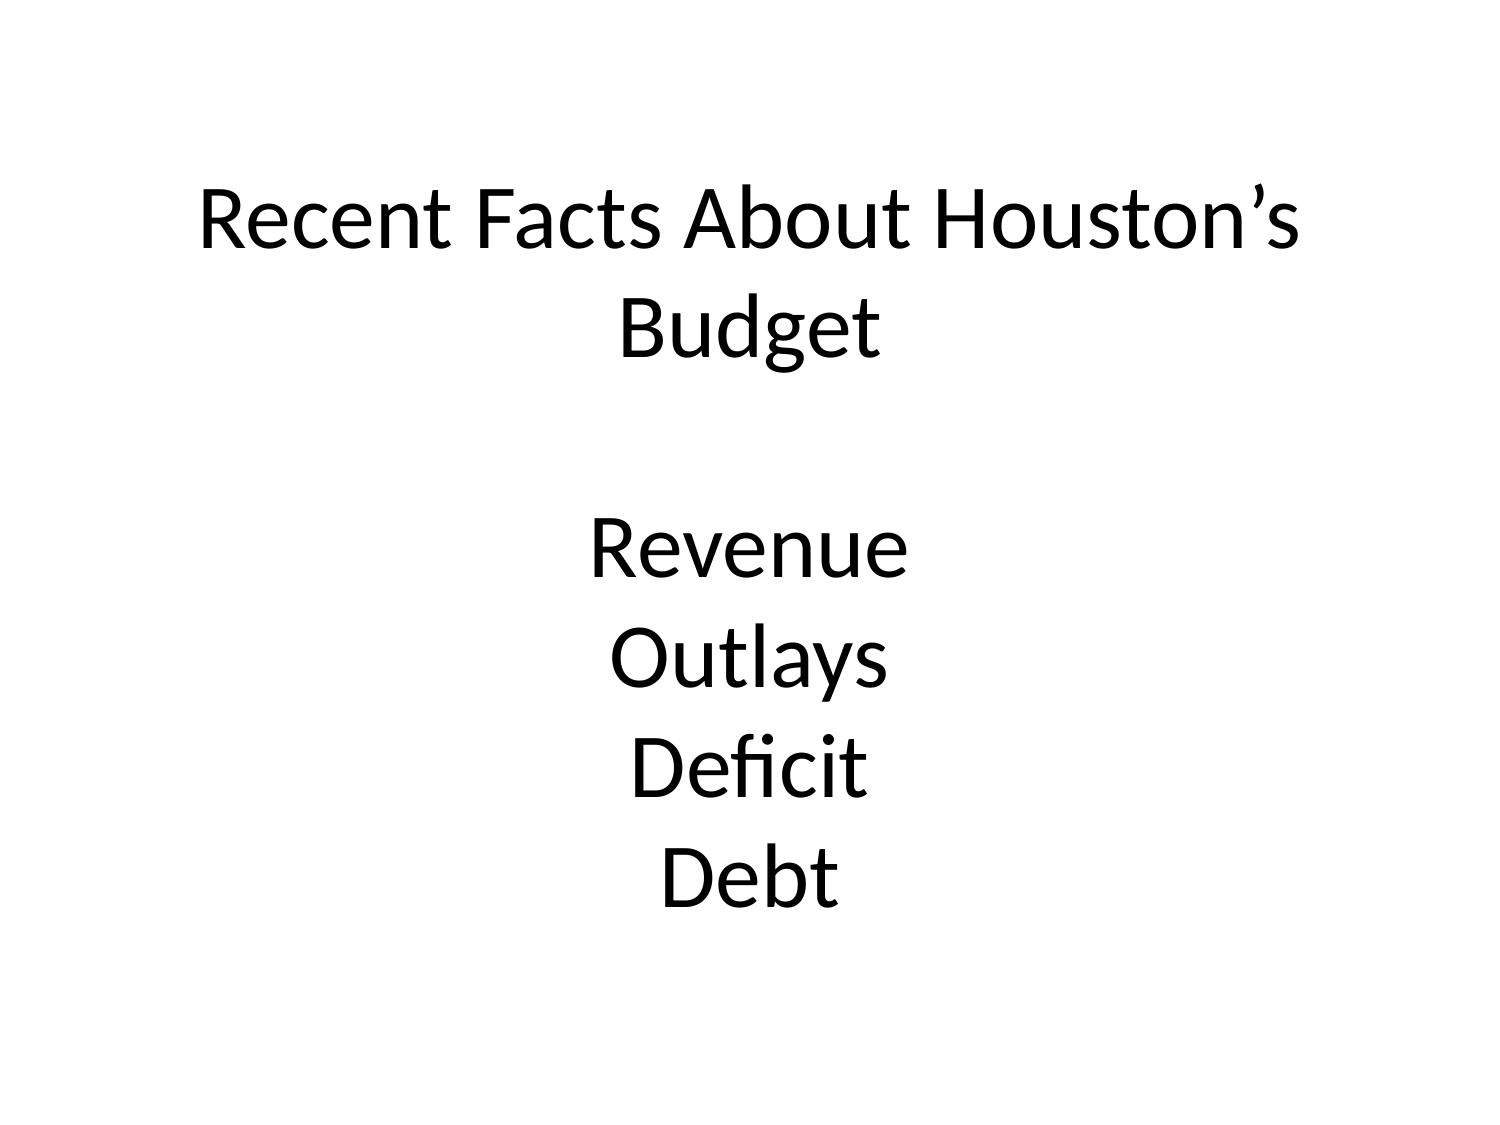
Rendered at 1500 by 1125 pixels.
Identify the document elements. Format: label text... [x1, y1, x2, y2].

title Recent Facts About Houston’s Budget Revenue Outlays Deficit Debt [74, 44, 1426, 1038]
